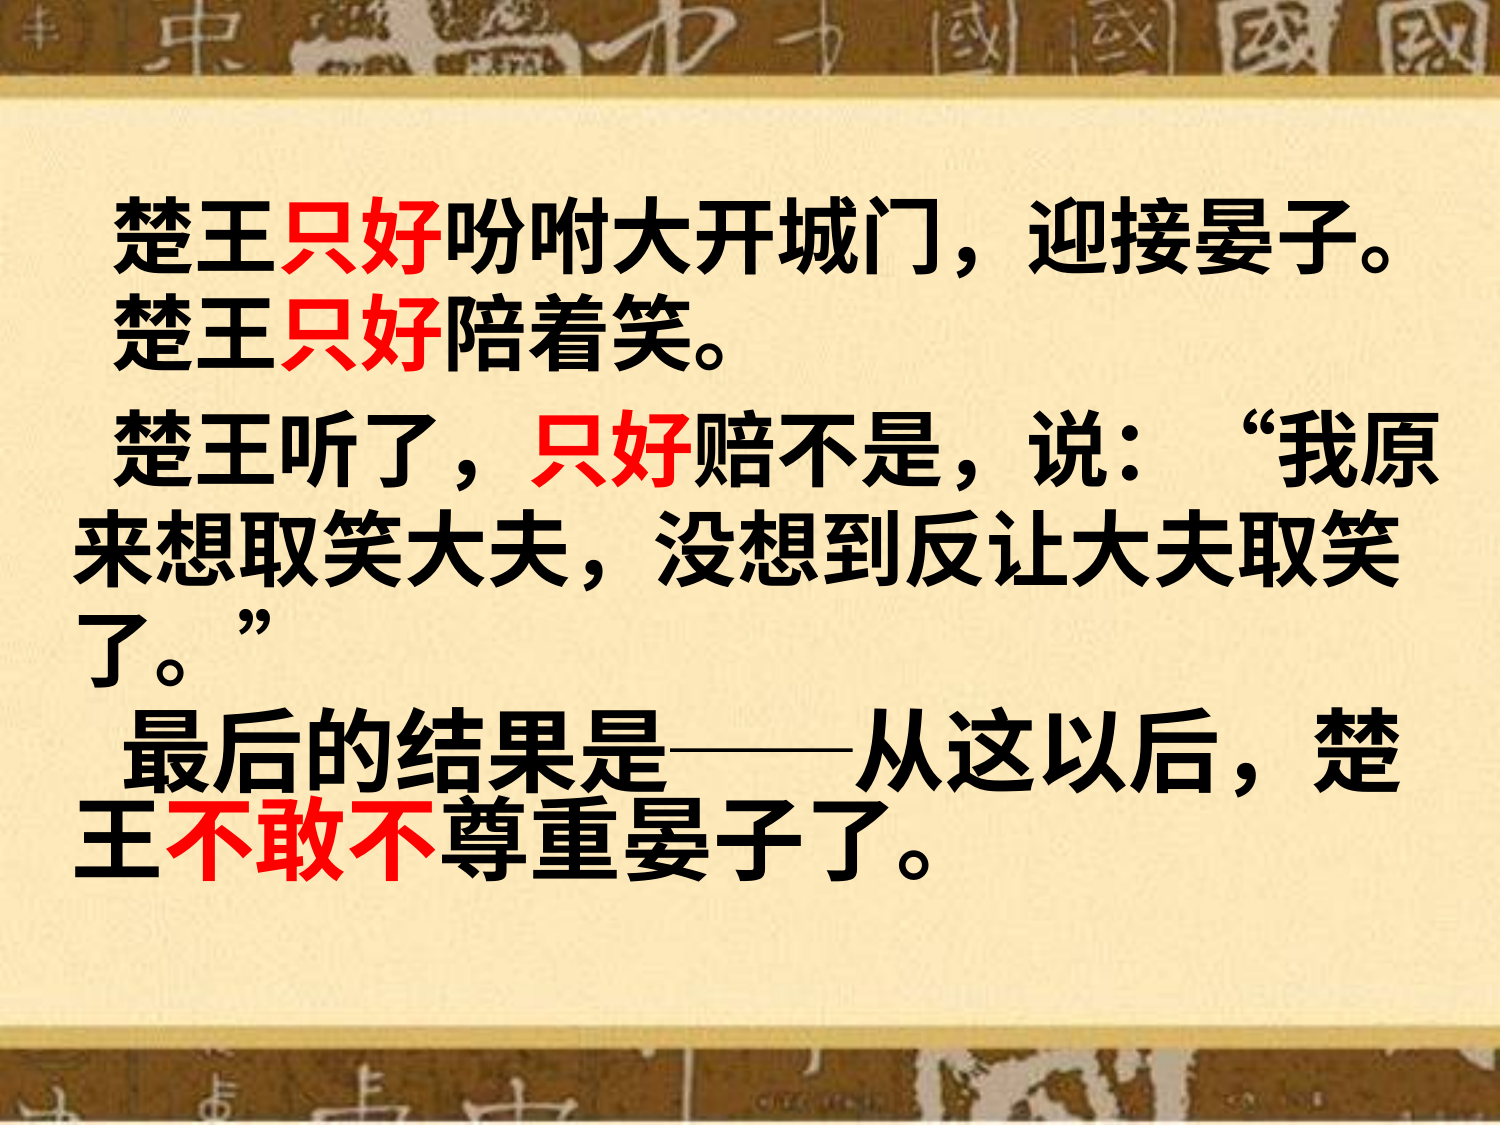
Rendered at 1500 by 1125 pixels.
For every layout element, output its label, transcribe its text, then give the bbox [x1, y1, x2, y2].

picture [0, 988, 1500, 1125]
picture [0, 0, 1500, 196]
list 楚王只好吩咐大开城门，迎接晏子。 楚王只好陪着笑。 楚王听了，只好赔不是，说：“我原来想取笑大夫，没想到反让大夫取笑了。” 最后的结果是──从这以后，楚王不敢不尊重晏子了。 [0, 196, 1500, 988]
